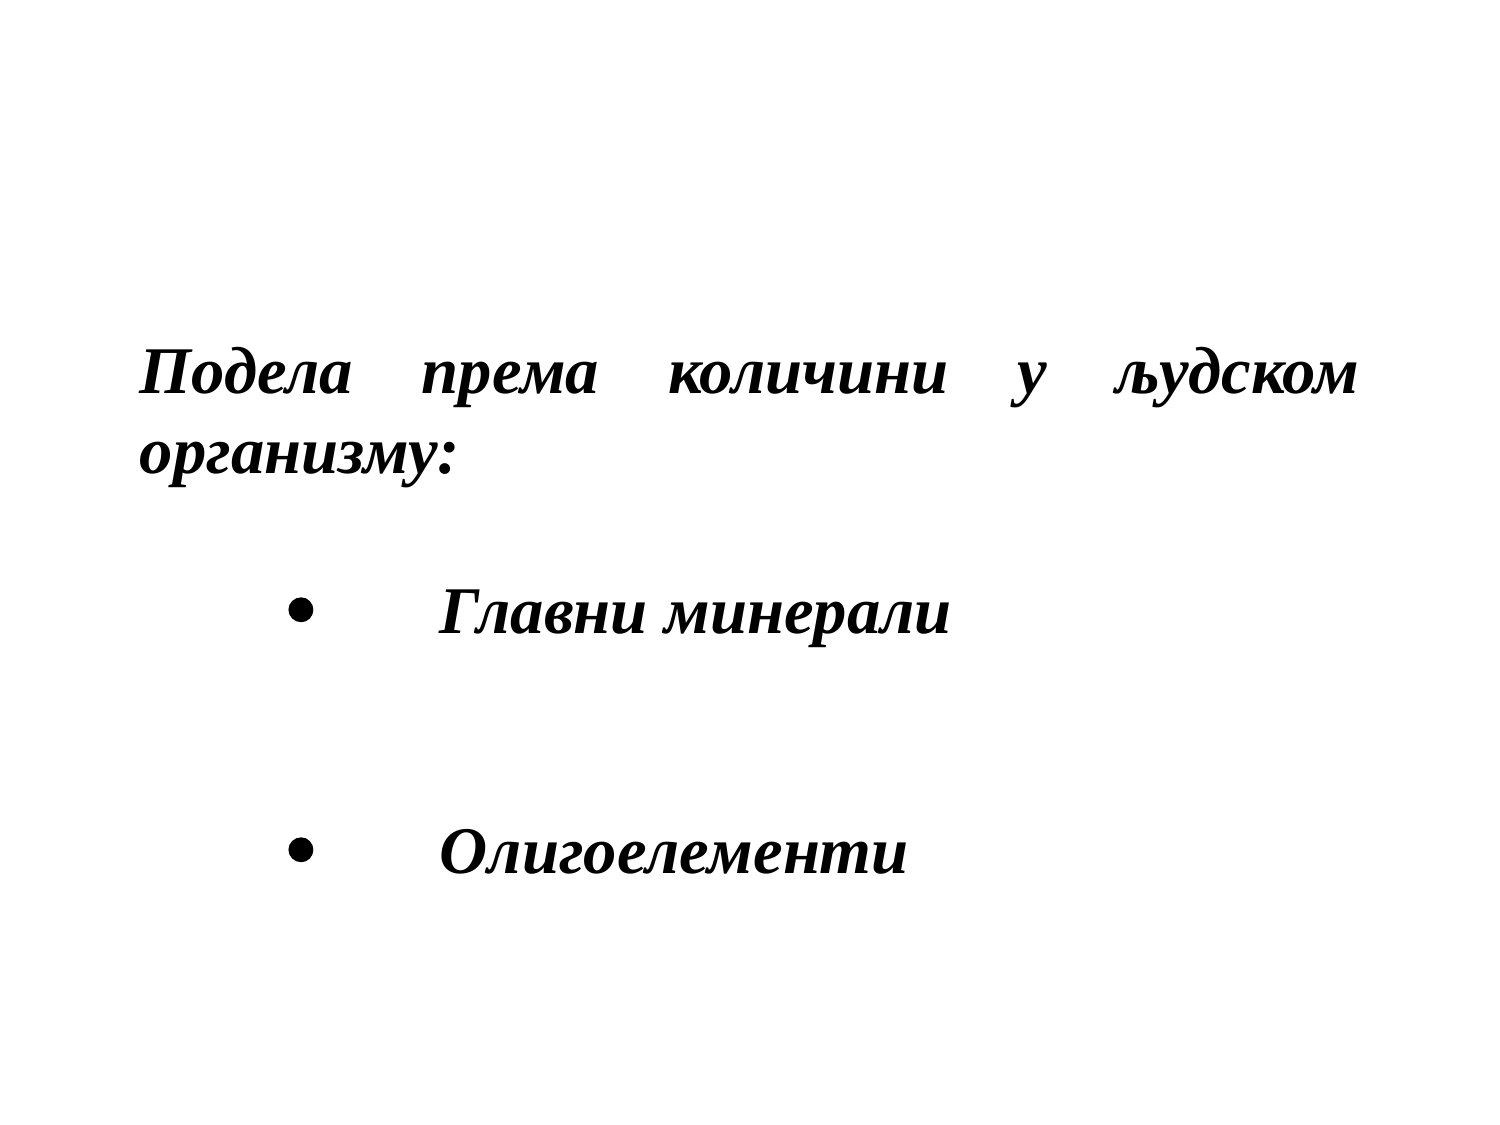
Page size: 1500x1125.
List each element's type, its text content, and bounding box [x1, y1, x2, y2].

text_box Подела према количини у људском организму: · Главни минерали · Олигоелементи [125, 319, 1375, 974]
